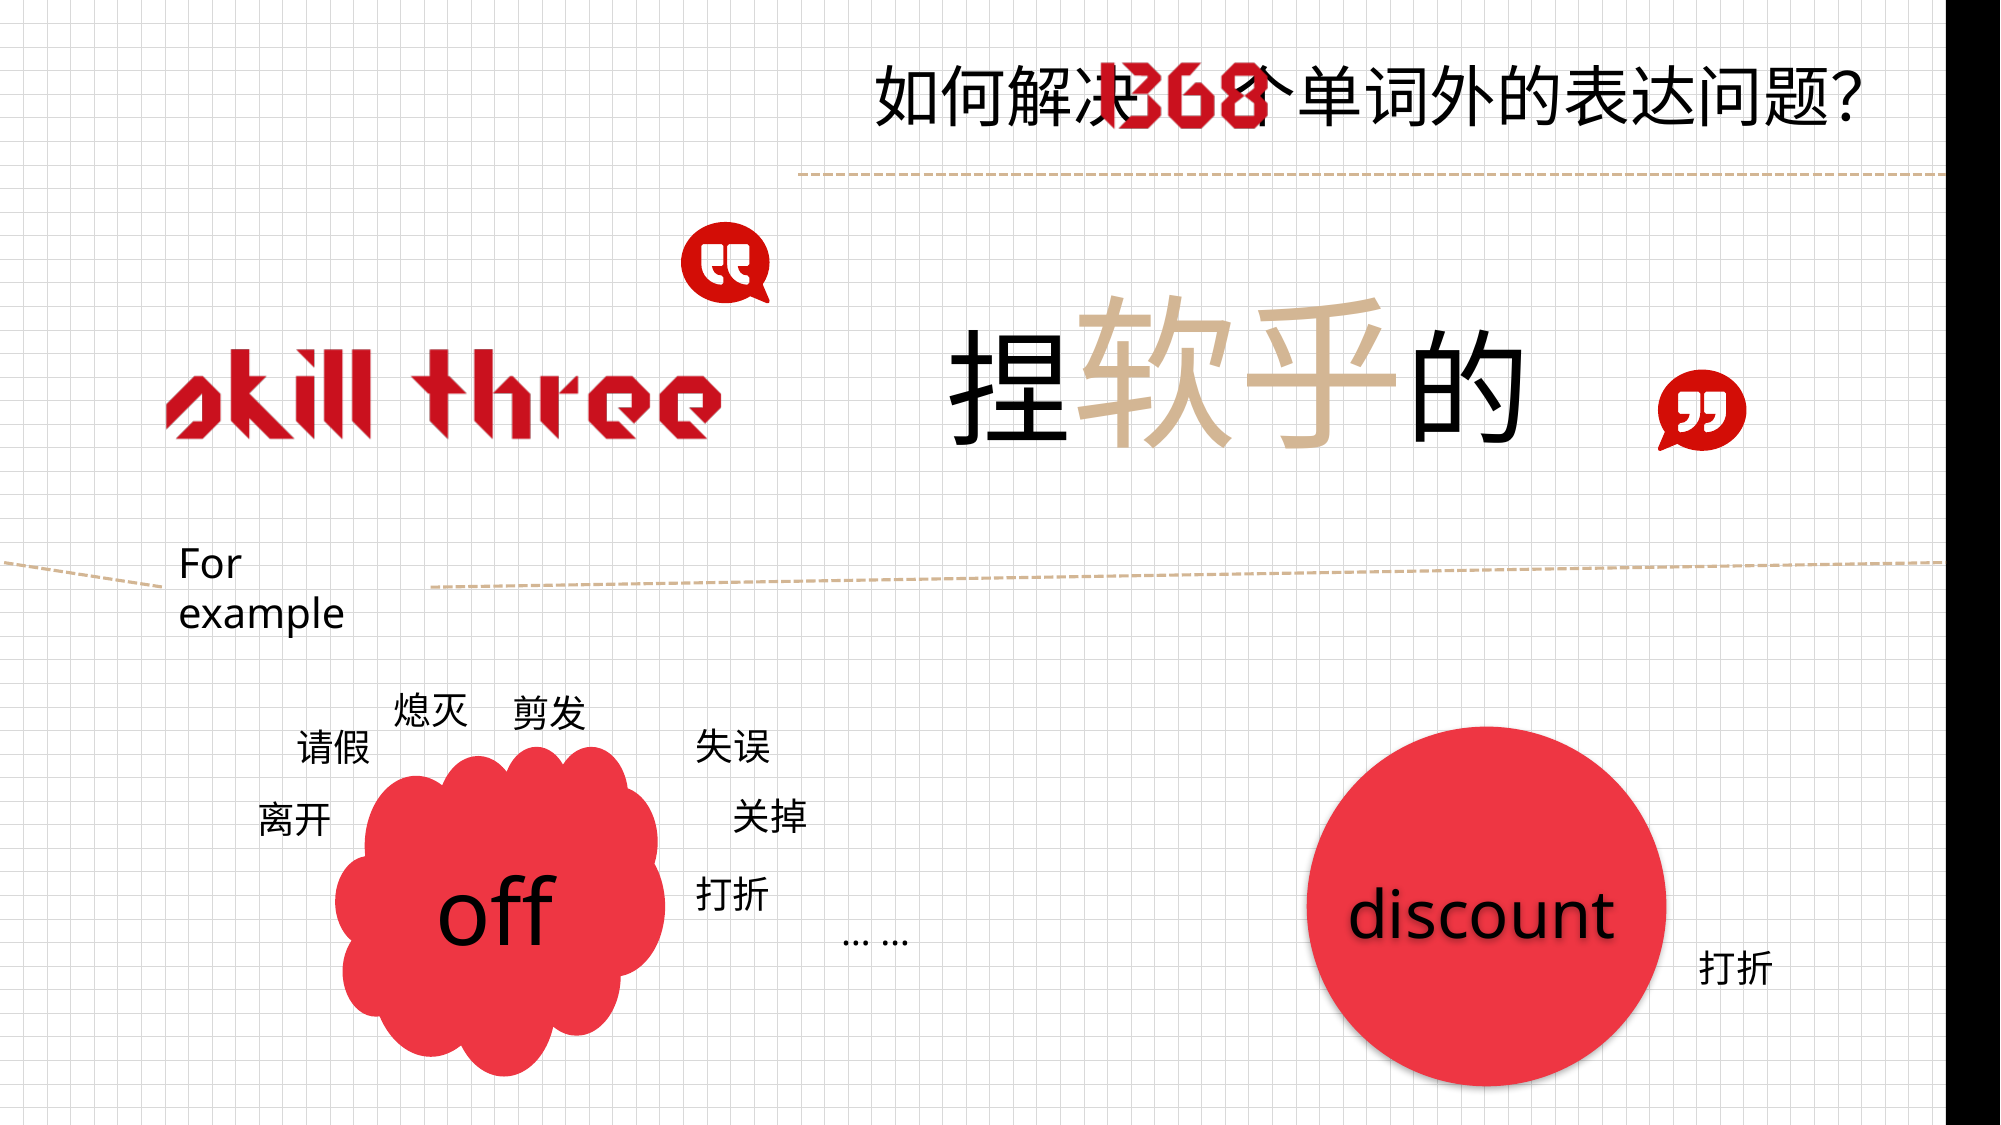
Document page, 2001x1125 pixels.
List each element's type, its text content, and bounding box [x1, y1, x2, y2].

text_box 熄灭 [378, 679, 542, 739]
text_box 打折 [680, 863, 843, 924]
text_box 如何解决 个单词外的表达问题？ [1326, 47, 1913, 143]
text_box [1306, 726, 1667, 1087]
text_box 关掉 [718, 785, 881, 845]
picture [1042, 14, 1326, 208]
text_box 打折 [1683, 937, 1847, 998]
text_box 失误 [681, 715, 844, 775]
text_box [1945, 0, 2000, 1125]
picture [88, 282, 801, 547]
text_box [334, 745, 667, 1078]
text_box For example [163, 547, 431, 645]
text_box [1657, 369, 1747, 451]
text_box … … [826, 900, 989, 961]
text_box 如何解决 个单词外的表达问题？ [858, 47, 1042, 143]
text_box off [420, 846, 595, 972]
text_box 剪发 [497, 682, 660, 743]
text_box 请假 [281, 716, 444, 777]
text_box 离开 [242, 788, 406, 849]
text_box [681, 221, 770, 282]
text_box 捏软乎的 [932, 260, 1602, 476]
